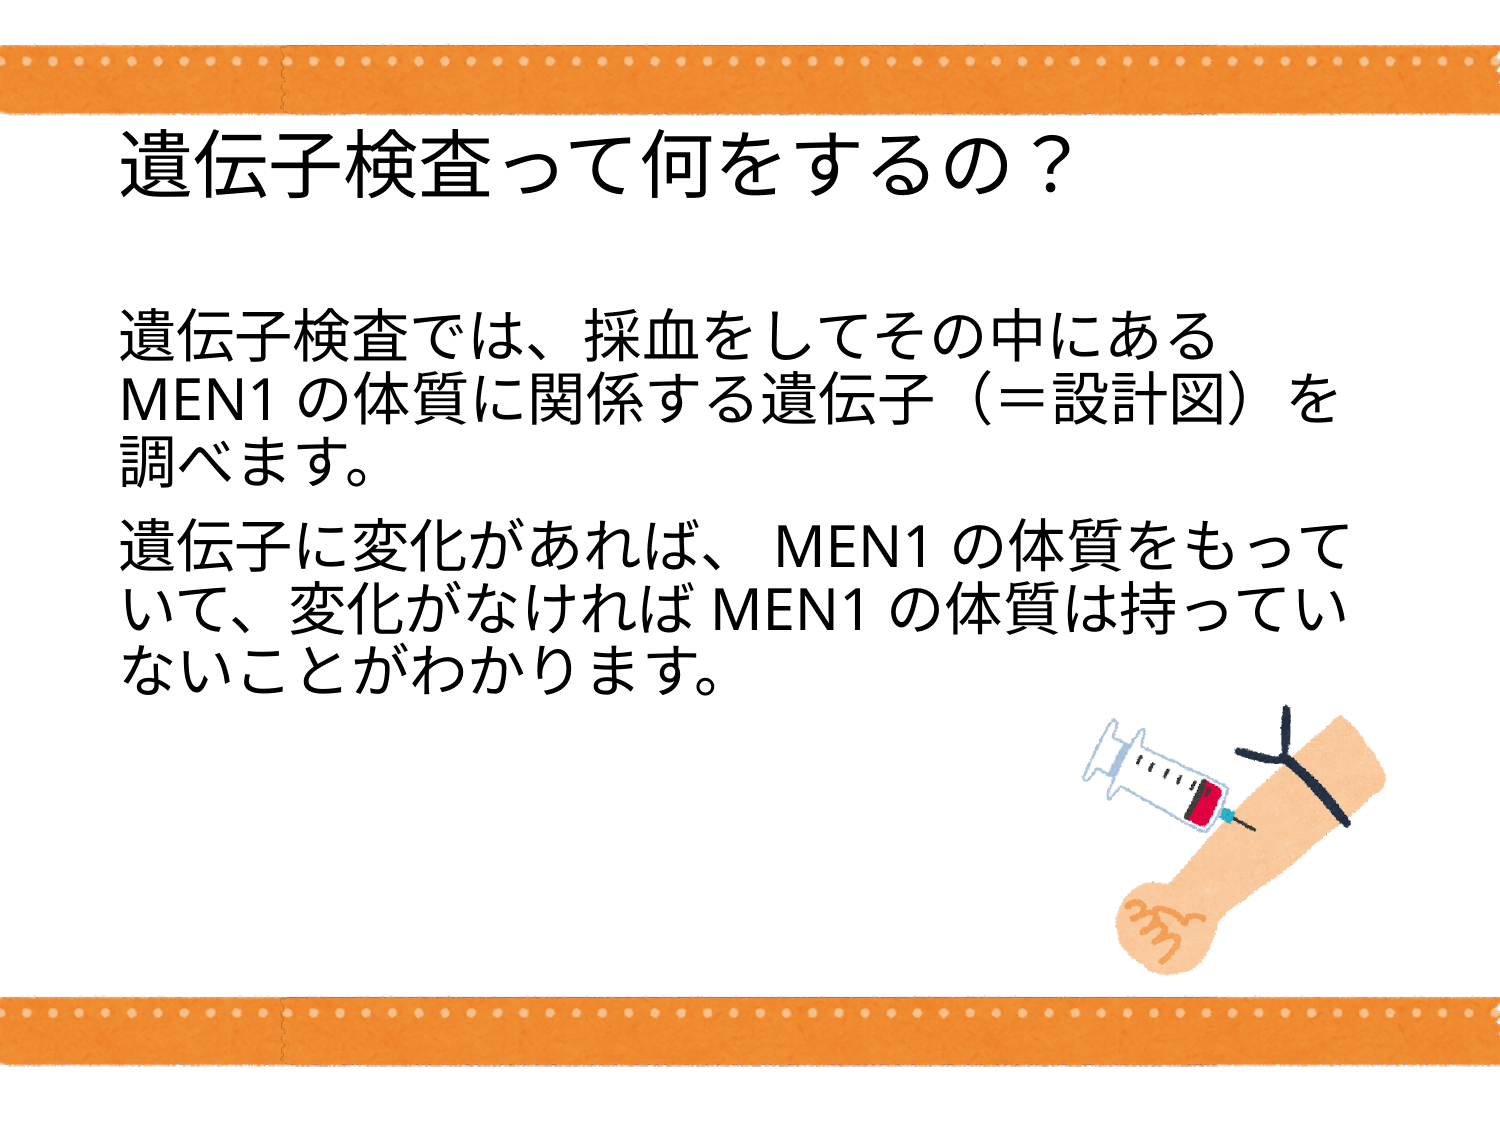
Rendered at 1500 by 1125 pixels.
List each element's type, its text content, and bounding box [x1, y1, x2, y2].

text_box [0, 974, 1500, 1091]
title 遺伝子検査って何をするの？ [103, 139, 1397, 278]
picture [1071, 694, 1392, 984]
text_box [0, 22, 1500, 139]
list 遺伝子検査では、採血をしてその中にあるMEN1の体質に関係する遺伝子（＝設計図）を調べます。 遺伝子に変化があれば、MEN1の体質をもっていて、変化がなければMEN1の体質は持っていないことがわかります。 [103, 299, 1397, 974]
